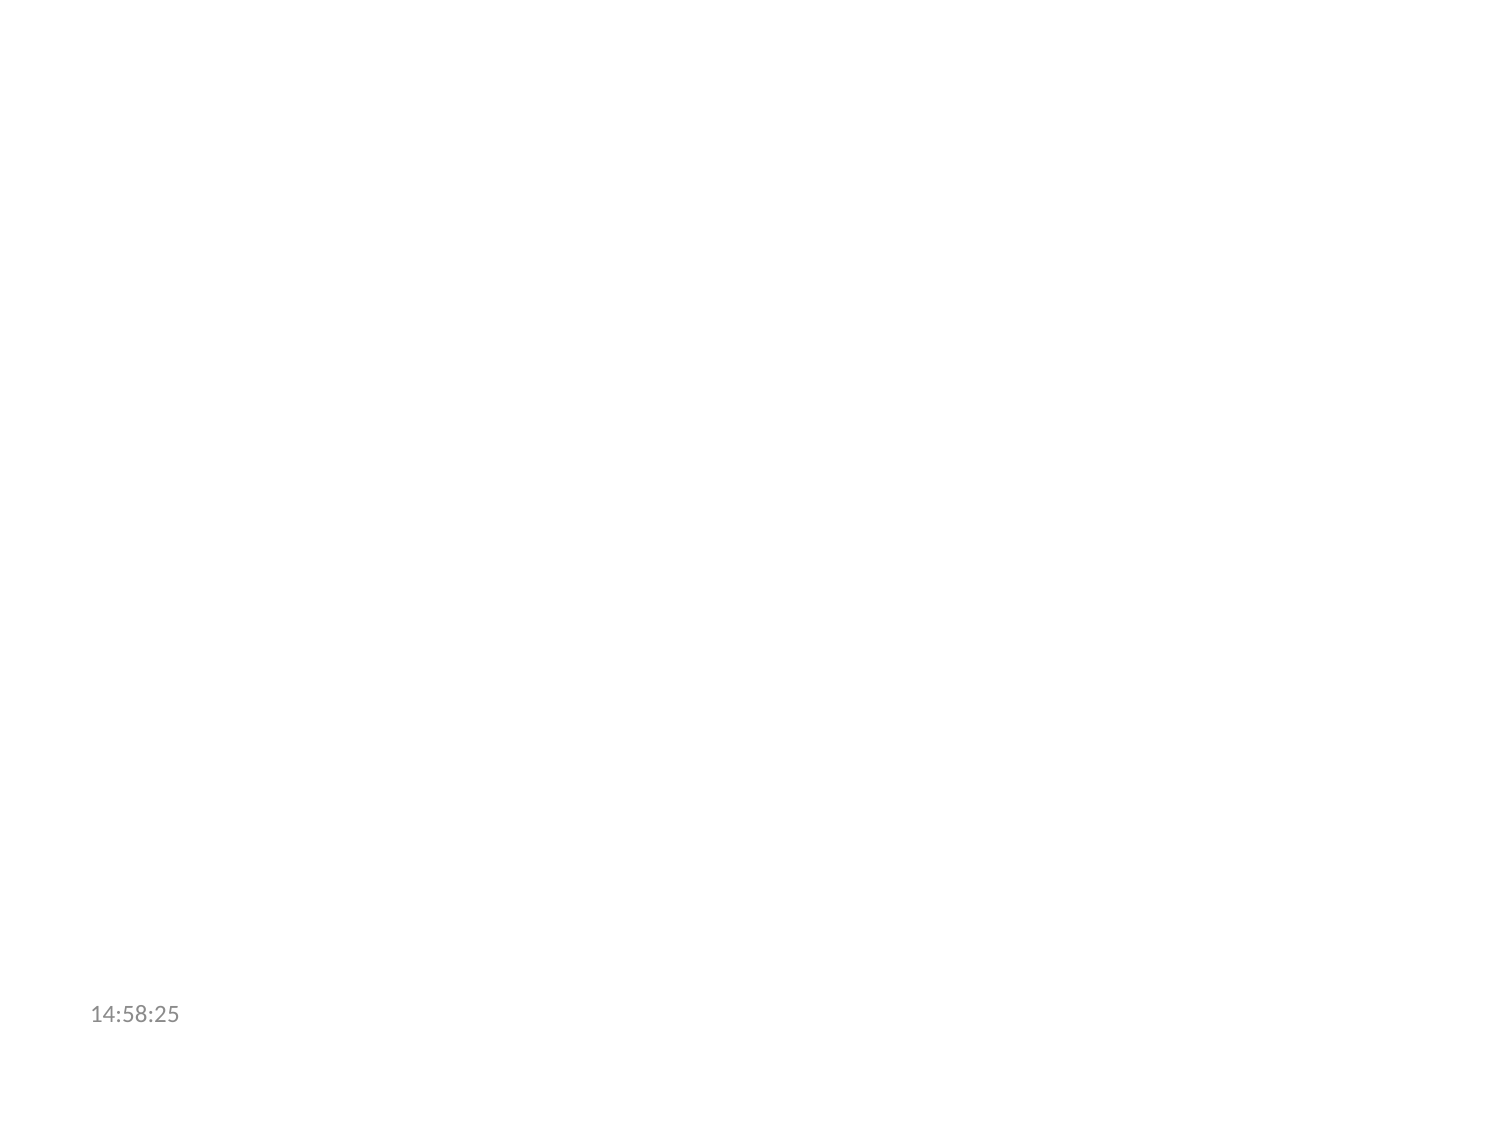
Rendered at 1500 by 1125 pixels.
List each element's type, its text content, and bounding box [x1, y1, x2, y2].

text_box 15:35:09 [75, 982, 425, 1043]
